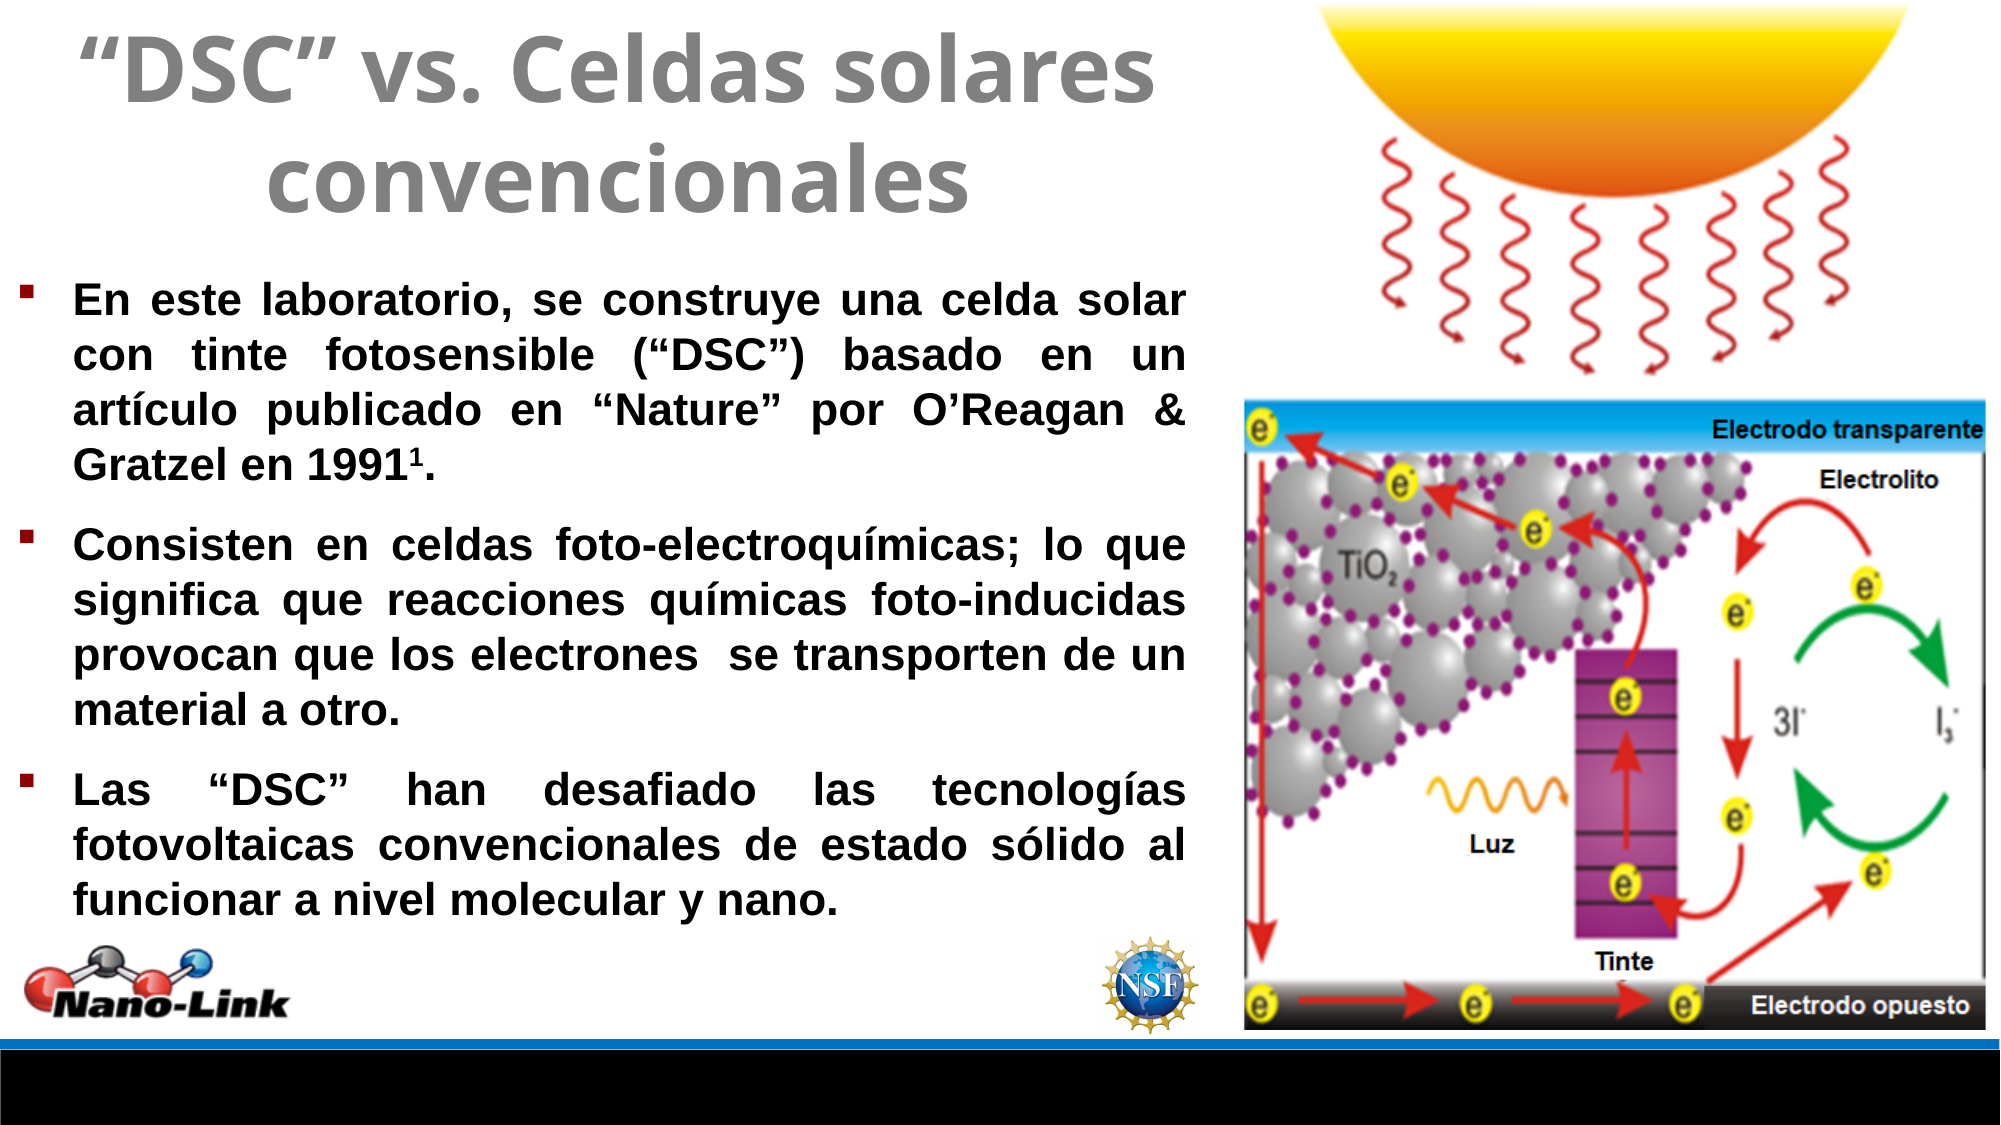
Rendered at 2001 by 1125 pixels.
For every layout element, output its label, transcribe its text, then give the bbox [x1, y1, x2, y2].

text_box “DSC” vs. Celdas solares convencionales [0, 4, 1215, 238]
picture [1218, 0, 2000, 1030]
picture [16, 935, 305, 1032]
picture [1098, 935, 1201, 1036]
text_box En este laboratorio, se construye una celda solar con tinte fotosensible (“DSC”) basado en un artículo publicado en “Nature” por O’Reagan & Gratzel en 19911. Consisten en celdas foto-electroquímicas; lo que significa que reacciones químicas foto-inducidas provocan que los electrones se transporten de un material a otro. Las “DSC” han desafiado las tecnologías fotovoltaicas convencionales de estado sólido al funcionar a nivel molecular y nano. [16, 272, 1188, 922]
